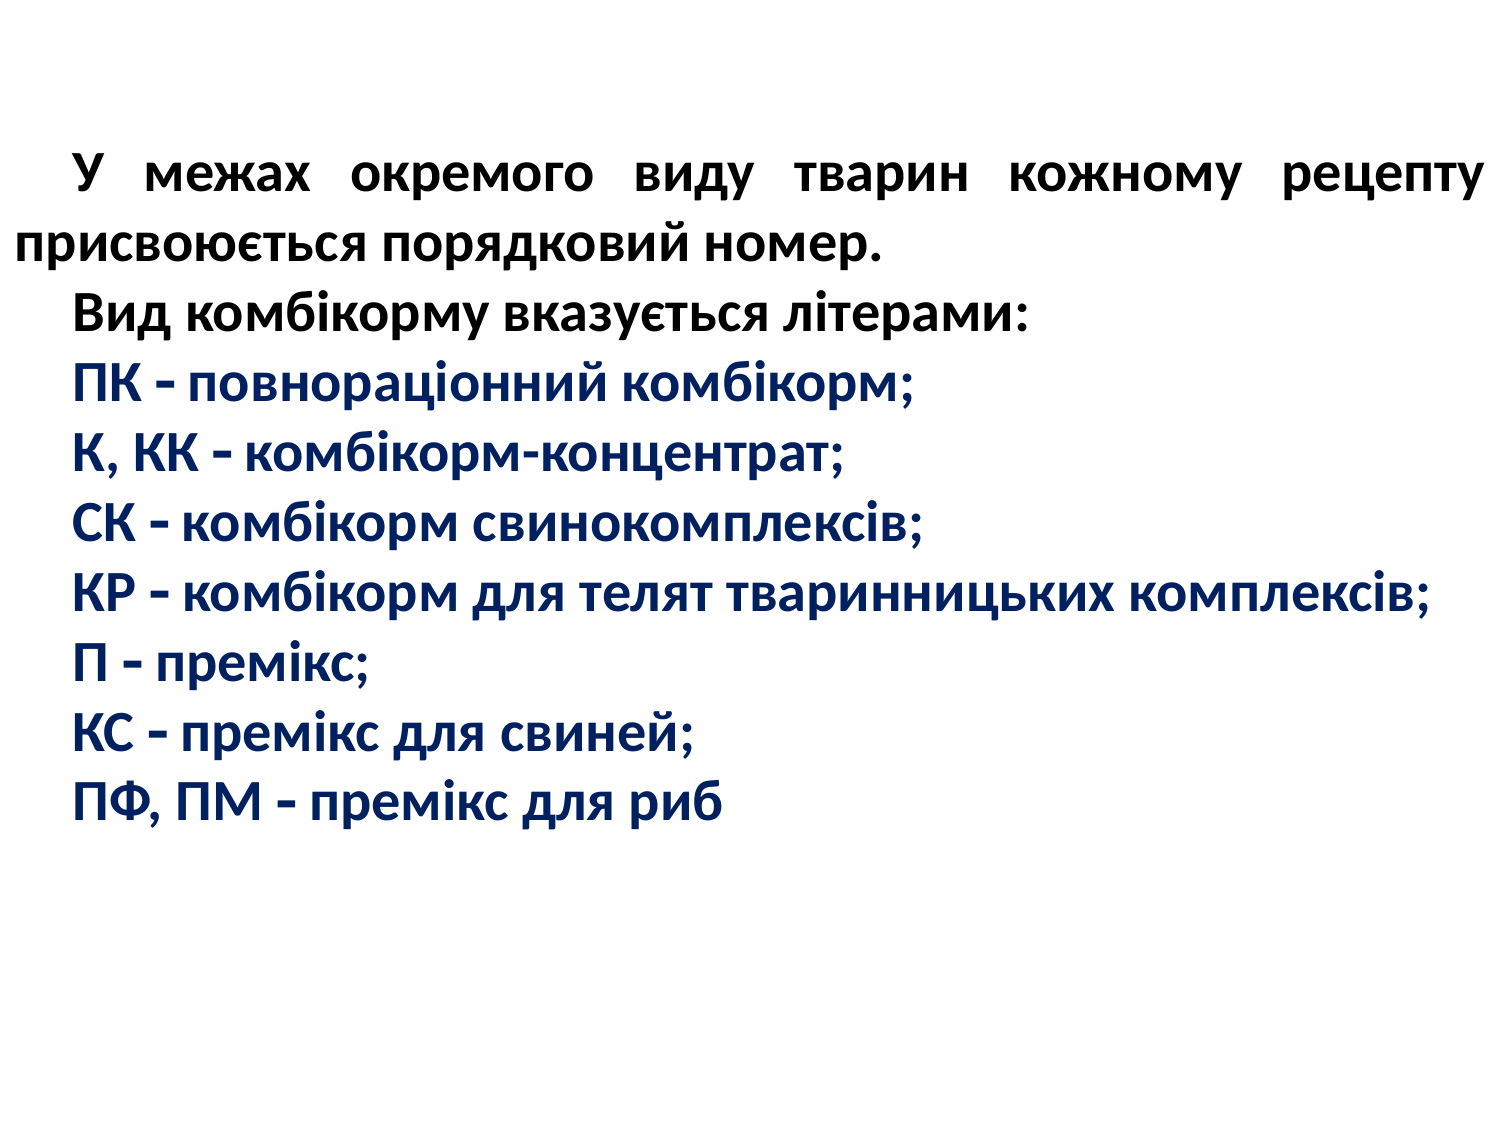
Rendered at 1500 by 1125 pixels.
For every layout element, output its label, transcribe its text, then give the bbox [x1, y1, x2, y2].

text_box У межах окремого виду тварин кожному рецепту присвоюється порядковий номер. Вид комбікорму вказується літерами: ПК  повнораціонний комбікорм; К, КК  комбікорм-концентрат; СК  комбікорм свинокомплексів; КР  комбікорм для телят тваринницьких комплексів; П  премікс; КС  премікс для свиней; ПФ, ПМ  премікс для риб [0, 125, 1500, 960]
